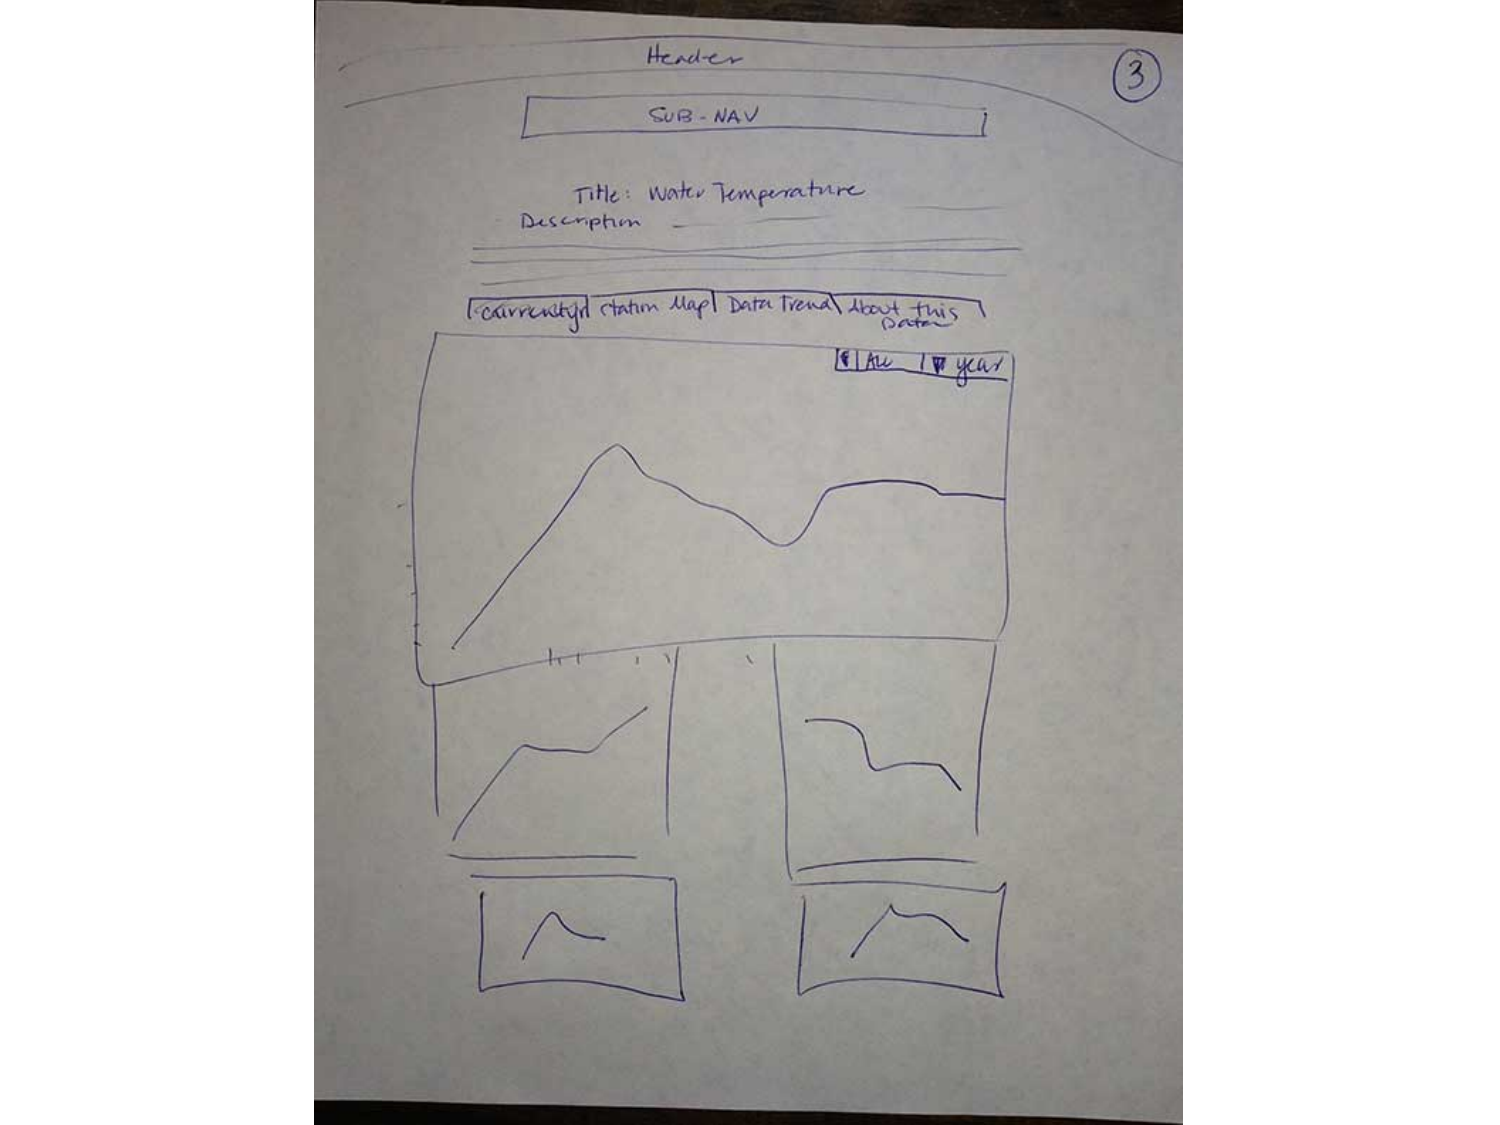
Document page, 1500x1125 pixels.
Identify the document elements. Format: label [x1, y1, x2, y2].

picture [314, 0, 1183, 1125]
